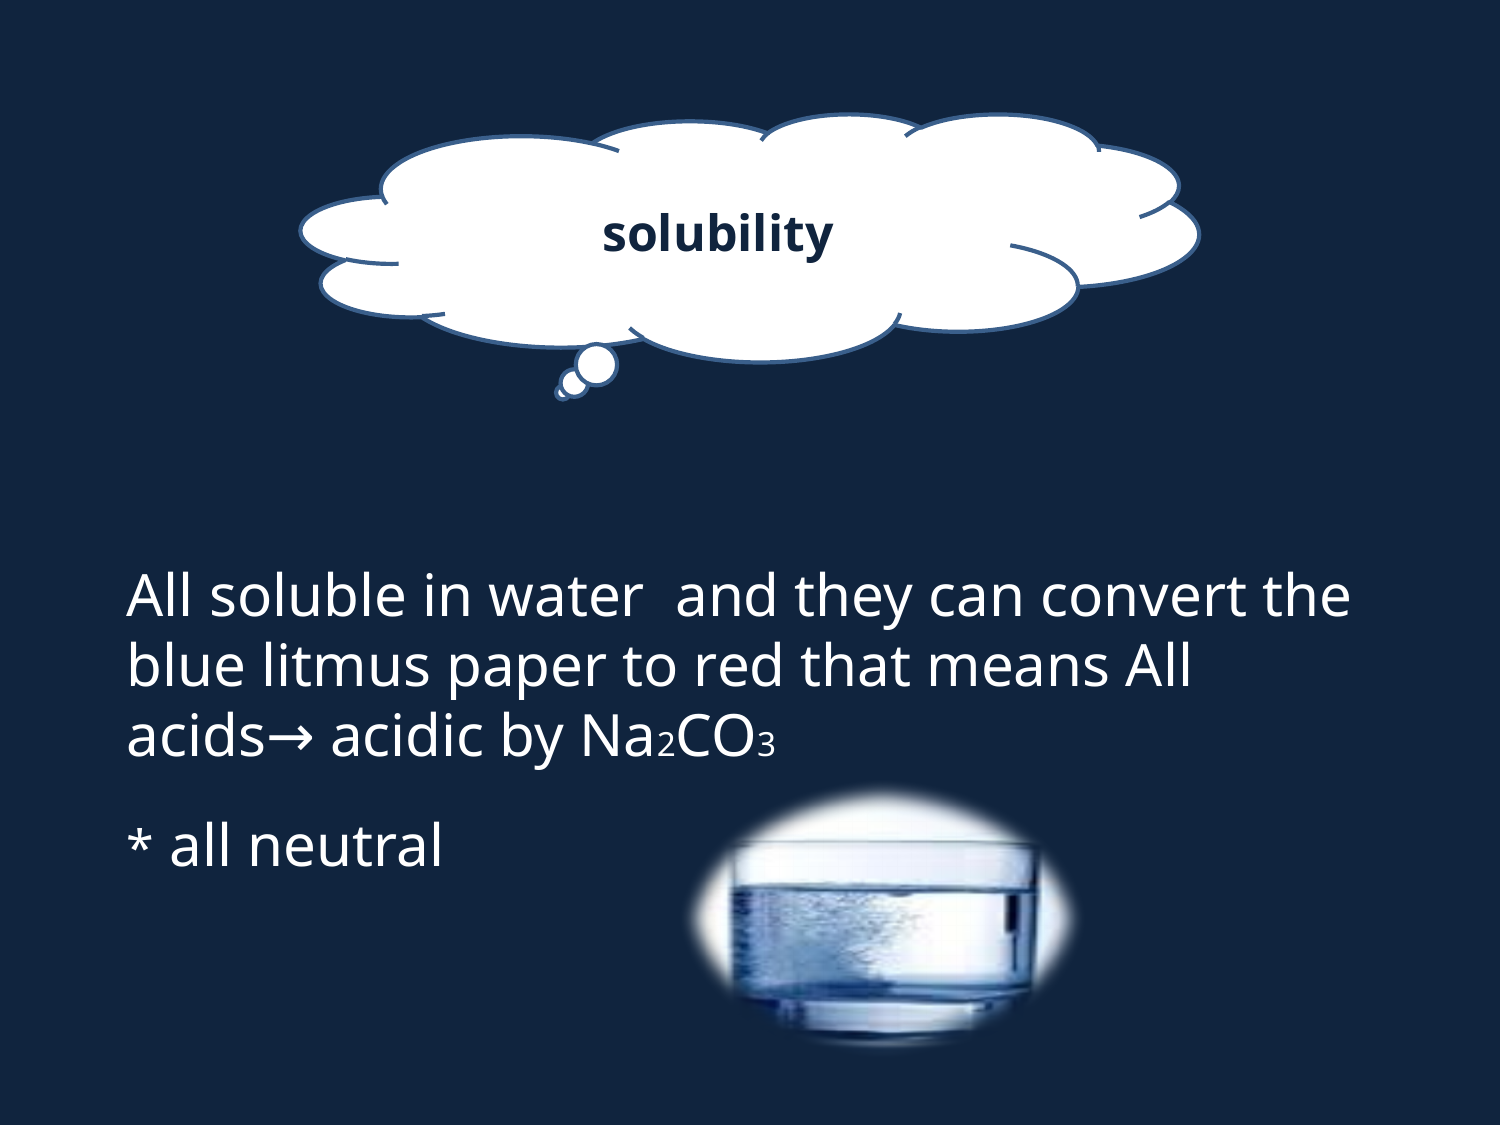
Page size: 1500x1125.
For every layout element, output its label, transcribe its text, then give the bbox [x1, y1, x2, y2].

text_box All soluble in water and they can convert the blue litmus paper to red that means All acids→ acidic by Na2CO3 * all neutral [112, 550, 1388, 886]
picture [676, 777, 1089, 1060]
text_box solubility [298, 112, 1202, 402]
